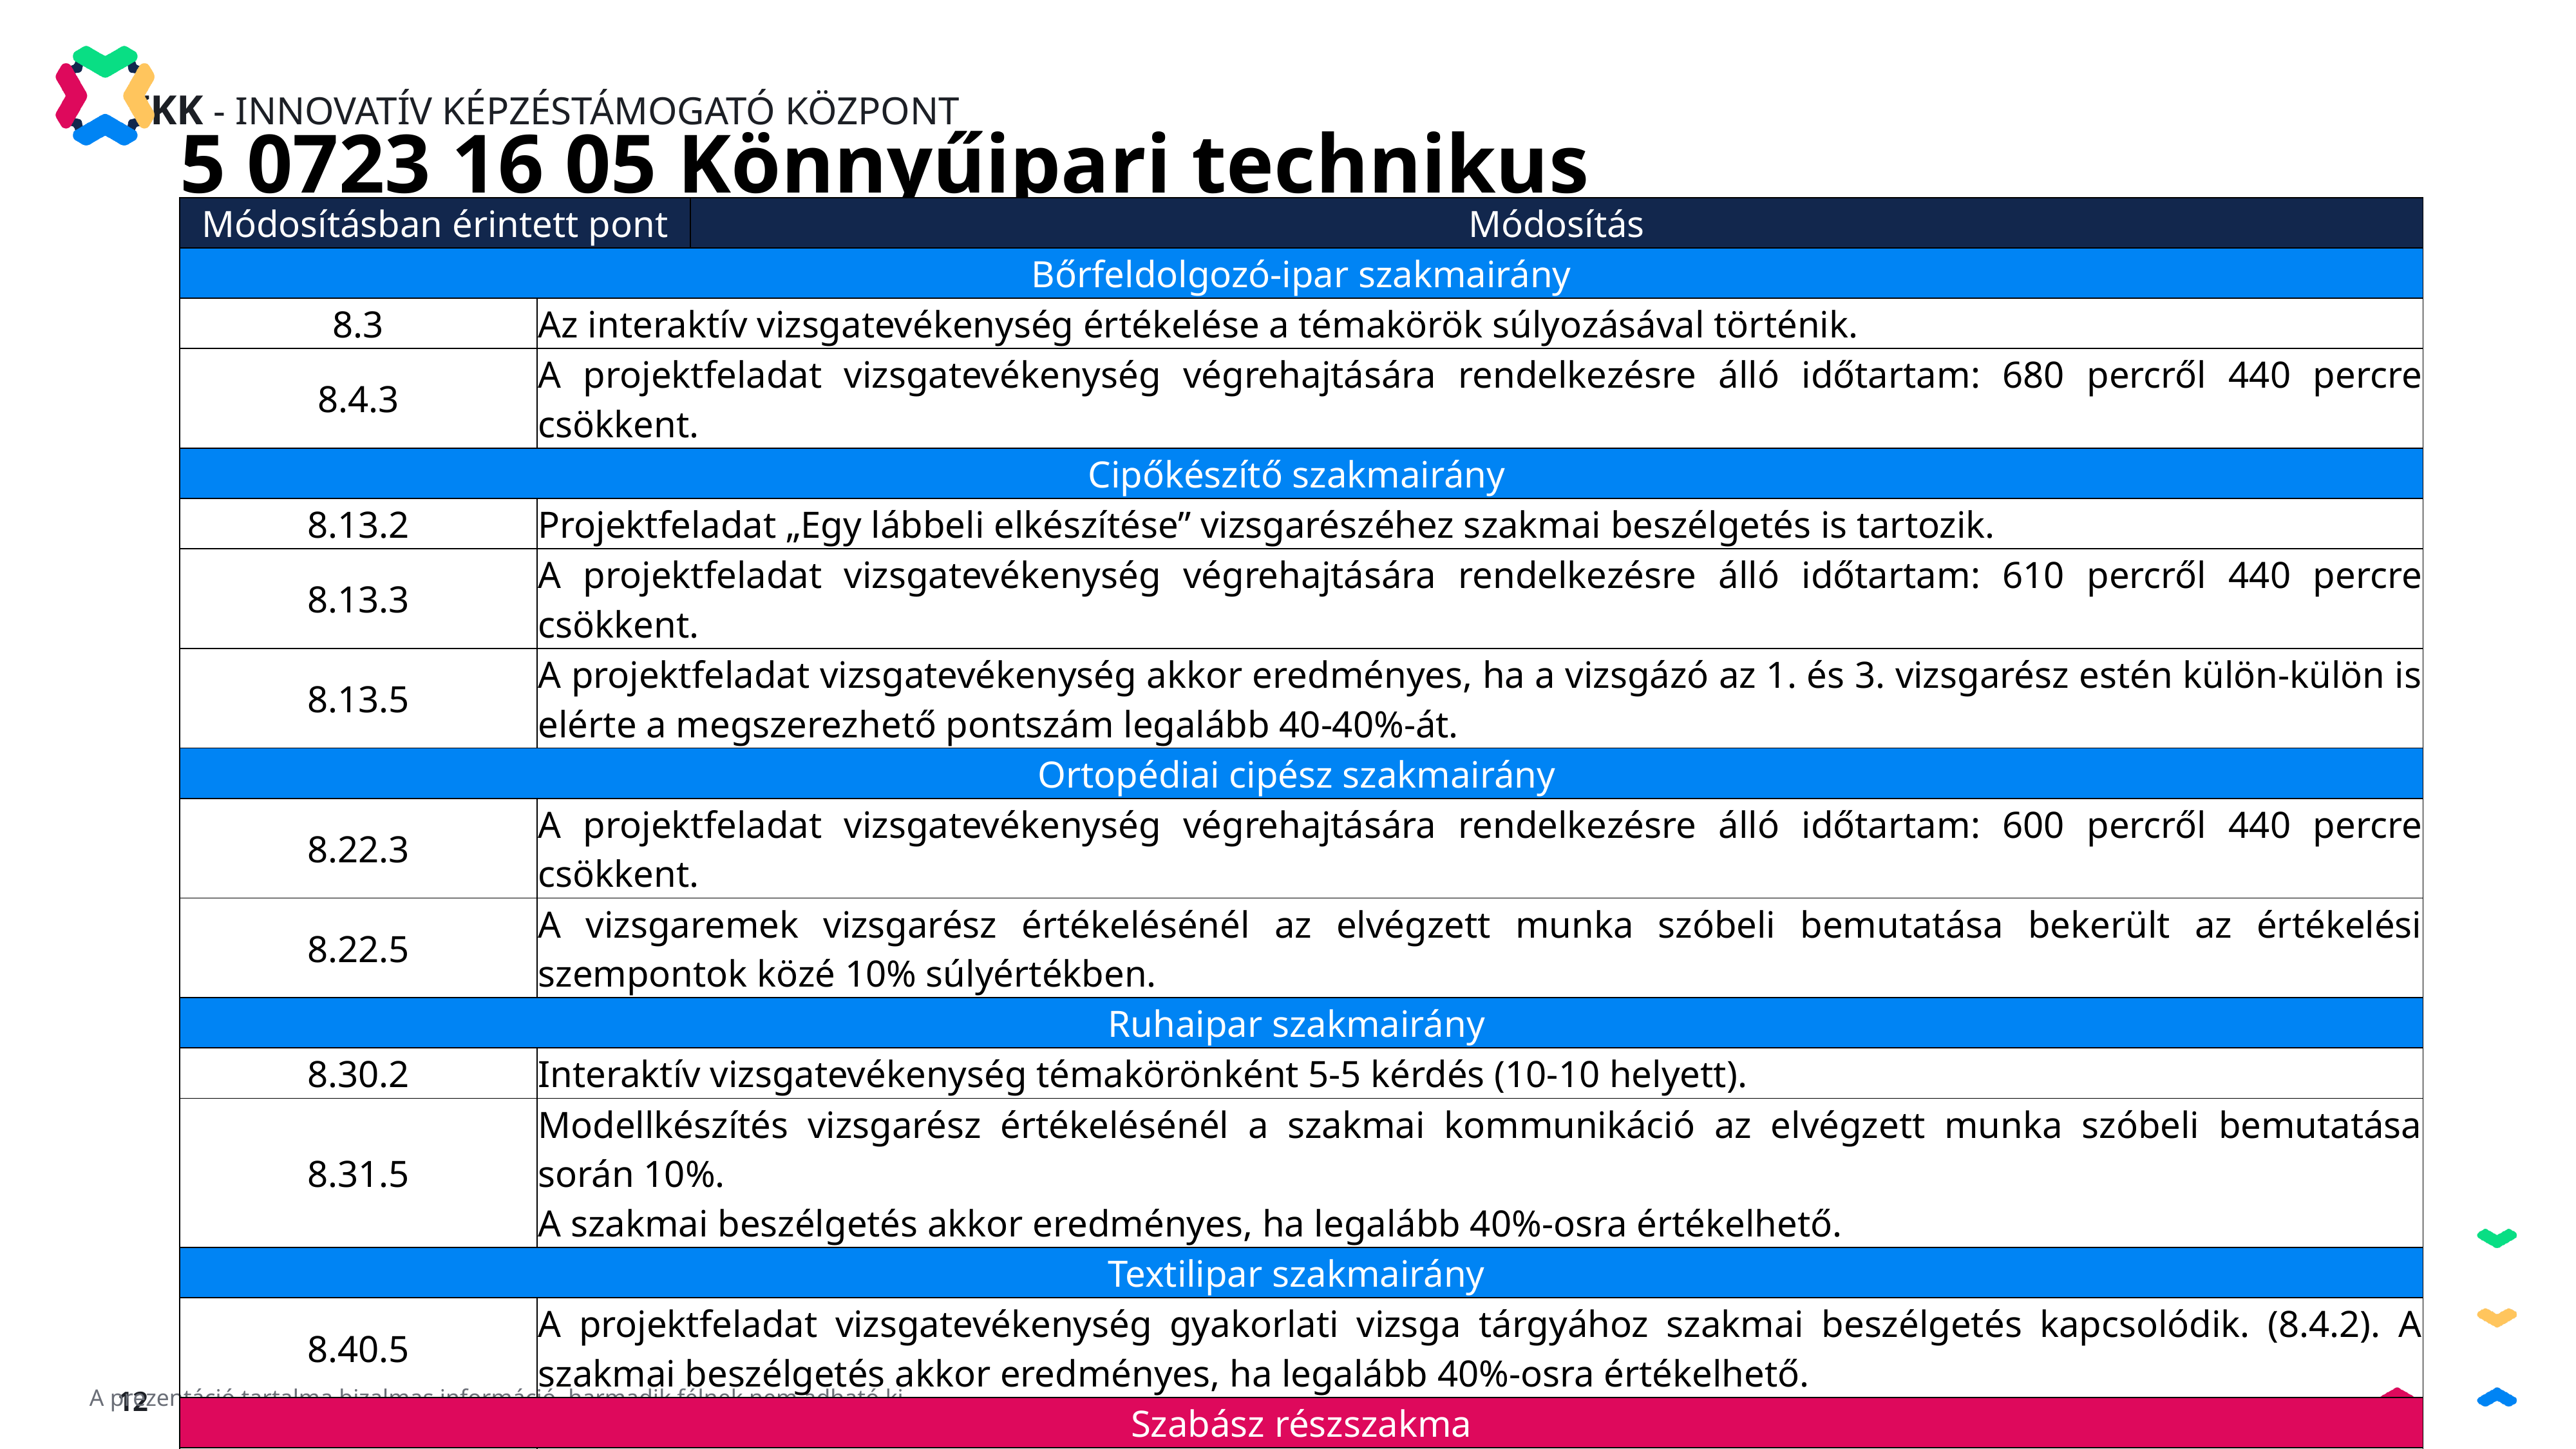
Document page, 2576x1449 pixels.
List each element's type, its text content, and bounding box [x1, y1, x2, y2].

table_cell A projektfeladat vizsgatevékenység gyakorlati vizsga tárgyához szakmai beszélgetés kapcsolódik. (8.4.2). A szakmai beszélgetés akkor eredményes, ha legalább 40%-osra értékelhető. [538, 1298, 2423, 1397]
table_cell Ruhaipar szakmairány [180, 998, 2423, 1047]
table_cell A projektfeladat vizsgatevékenység akkor eredményes, ha a vizsgázó az 1. és 3. vizsgarész estén külön-külön is elérte a megszerezhető pontszám legalább 40-40%-át. [538, 649, 2423, 748]
picture [2423, 1229, 2517, 1406]
table_cell Modellkészítés vizsgarész értékelésénél a szakmai kommunikáció az elvégzett munka szóbeli bemutatása során 10%. A szakmai beszélgetés akkor eredményes, ha legalább 40%-osra értékelhető. [538, 1099, 2423, 1247]
table_cell A projektfeladat vizsgatevékenység végrehajtására rendelkezésre álló időtartam: 600 percről 440 percre csökkent. [538, 799, 2423, 898]
table_cell 8.3 [180, 299, 536, 348]
table_cell 8.31.5 [180, 1099, 536, 1247]
table_cell 8.22.5 [180, 898, 536, 997]
table_cell Az interaktív vizsgatevékenység értékelése a témakörök súlyozásával történik. [538, 299, 2423, 348]
table_cell 8.30.2 [180, 1048, 536, 1098]
table_cell Ortopédiai cipész szakmairány [180, 748, 2423, 798]
list 5 0723 16 05 Könnyűipari technikus [180, 112, 2340, 197]
table_cell 8.13.2 [180, 499, 536, 548]
table_cell Cipőkészítő szakmairány [180, 449, 2423, 498]
table_header Módosításban érintett pont [180, 198, 690, 247]
table_cell A projektfeladat vizsgatevékenység végrehajtására rendelkezésre álló időtartam: 610 percről 440 percre csökkent. [538, 549, 2423, 648]
picture [55, 46, 155, 146]
table_cell 8.22.3 [180, 799, 536, 898]
table_cell A vizsgaremek vizsgarész értékelésénél az elvégzett munka szóbeli bemutatása bekerült az értékelési szempontok közé 10% súlyértékben. [538, 898, 2423, 997]
table_header Módosítás [691, 198, 2423, 247]
table_cell 8.4.3 [180, 349, 536, 448]
table_cell Szabász részszakma [180, 1398, 2423, 1447]
table_cell 8.13.3 [180, 549, 536, 648]
table_cell Projektfeladat „Egy lábbeli elkészítése” vizsgarészéhez szakmai beszélgetés is tartozik. [538, 499, 2423, 548]
table_cell Interaktív vizsgatevékenység témakörönként 5-5 kérdés (10-10 helyett). [538, 1048, 2423, 1098]
table_cell Bőrfeldolgozó-ipar szakmairány [180, 249, 2423, 298]
table_cell A projektfeladat vizsgatevékenység végrehajtására rendelkezésre álló időtartam: 680 percről 440 percre csökkent. [538, 349, 2423, 448]
table_cell Textilipar szakmairány [180, 1248, 2423, 1297]
table_cell 8.13.5 [180, 649, 536, 748]
table_cell 8.40.5 [180, 1298, 536, 1397]
